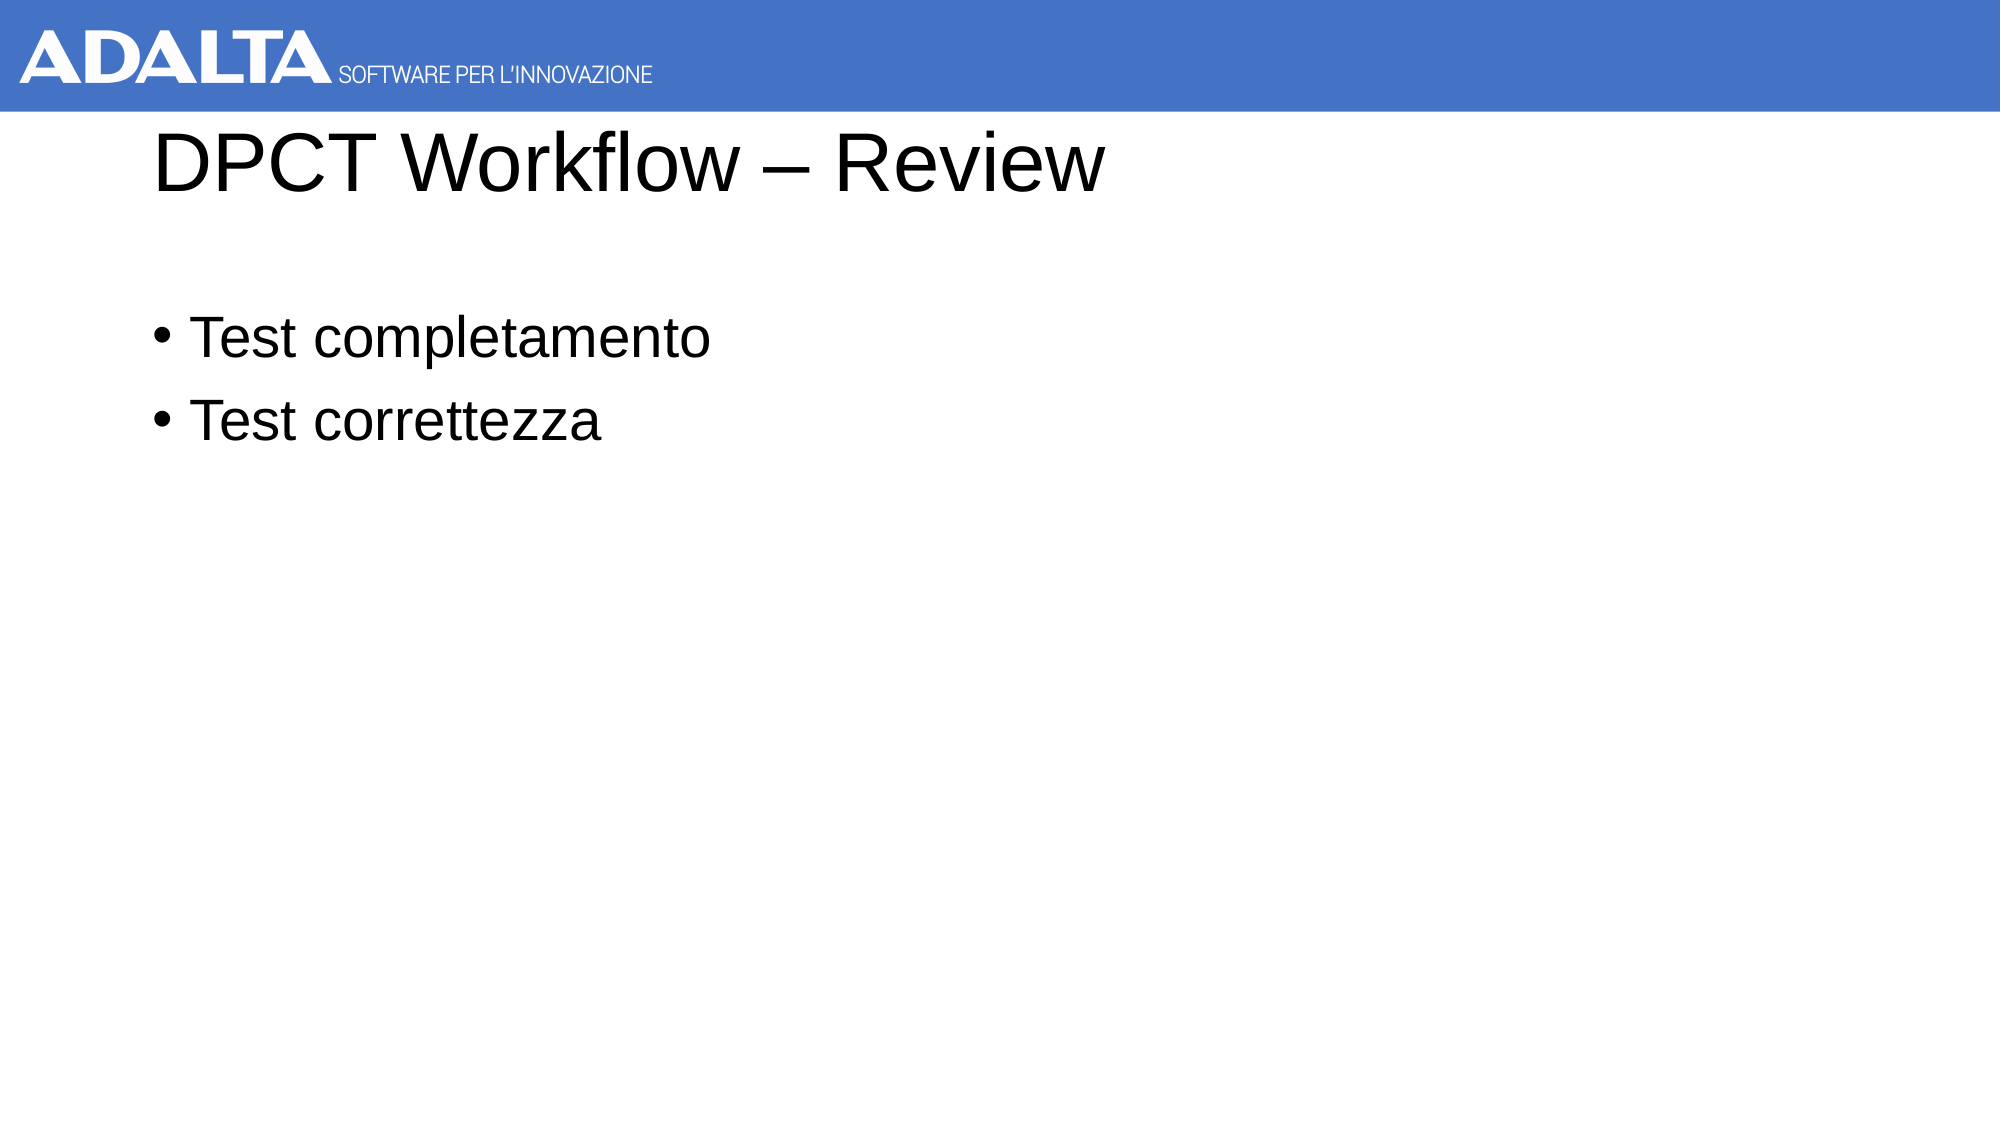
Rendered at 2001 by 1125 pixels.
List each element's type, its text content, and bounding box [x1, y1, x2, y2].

picture [13, 23, 658, 88]
list Test completamento Test correttezza [137, 299, 1863, 1014]
title DPCT Workflow – Review [137, 111, 1922, 278]
